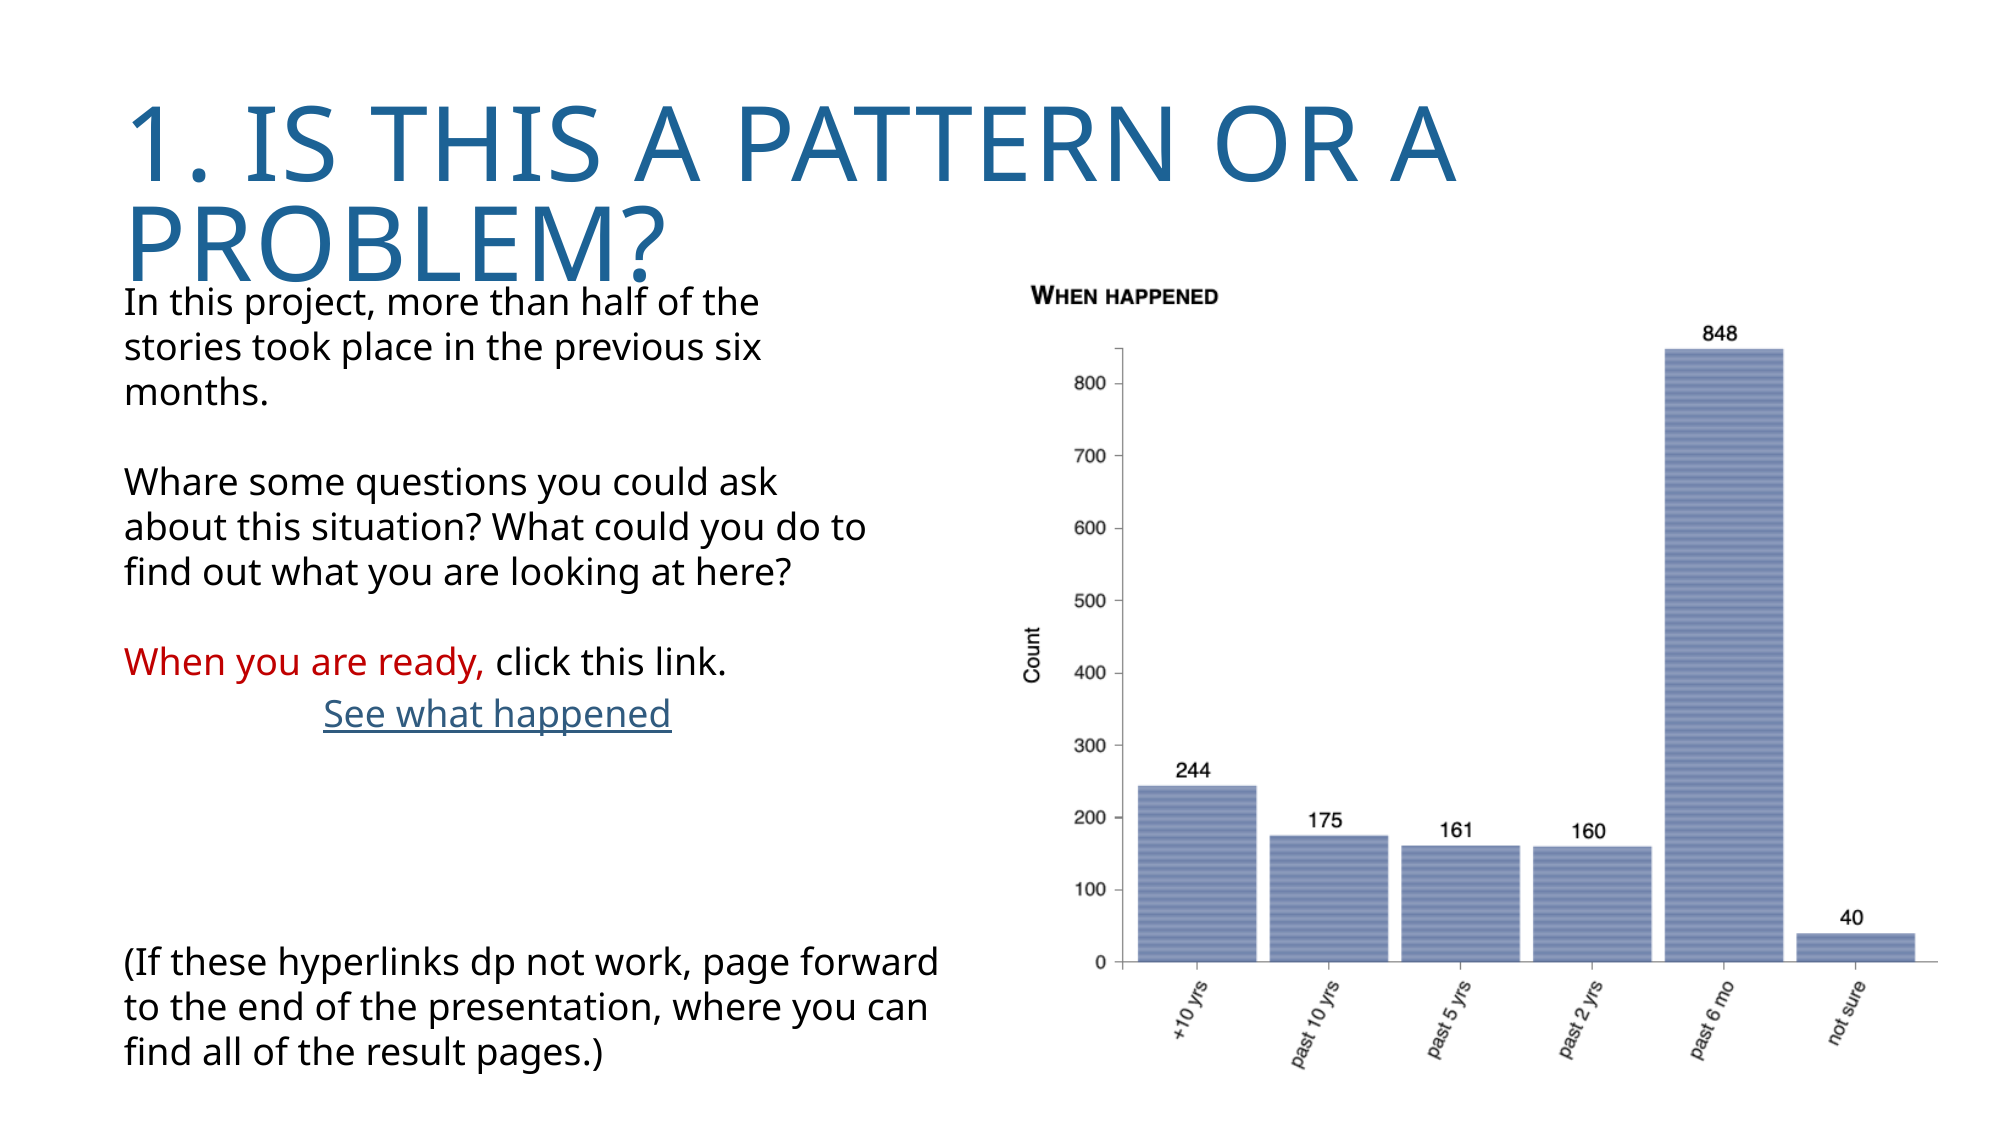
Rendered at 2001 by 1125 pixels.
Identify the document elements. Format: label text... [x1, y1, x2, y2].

title 1. is this a pattern or a problem? [109, 78, 1891, 325]
picture [999, 264, 1938, 1083]
text_box In this project, more than half of the stories took place in the previous six months. Whare some questions you could ask about this situation? What could you do to find out what you are looking at here? When you are ready, click this link. [108, 270, 887, 691]
text_box (If these hyperlinks dp not work, page forward to the end of the presentation, where you can find all of the result pages.) [109, 930, 970, 1081]
text_box See what happened [305, 640, 691, 791]
